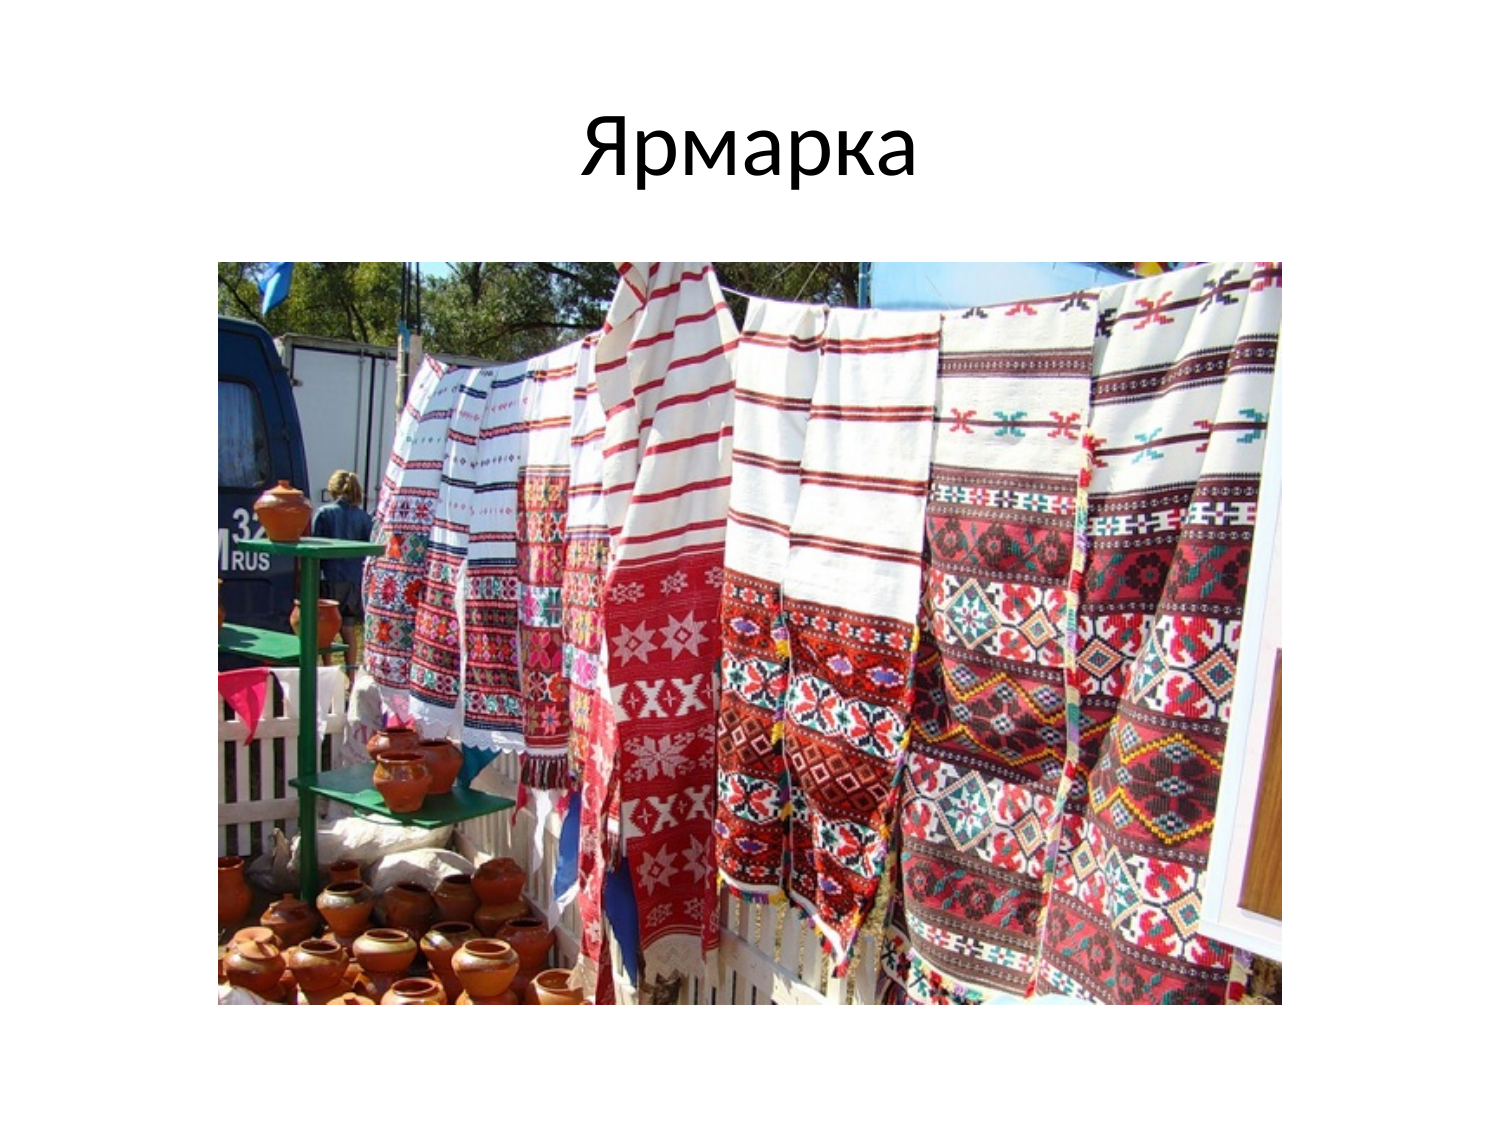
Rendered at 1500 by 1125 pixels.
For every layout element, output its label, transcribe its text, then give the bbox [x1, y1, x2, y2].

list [218, 262, 1282, 1006]
title Ярмарка [75, 45, 1425, 233]
